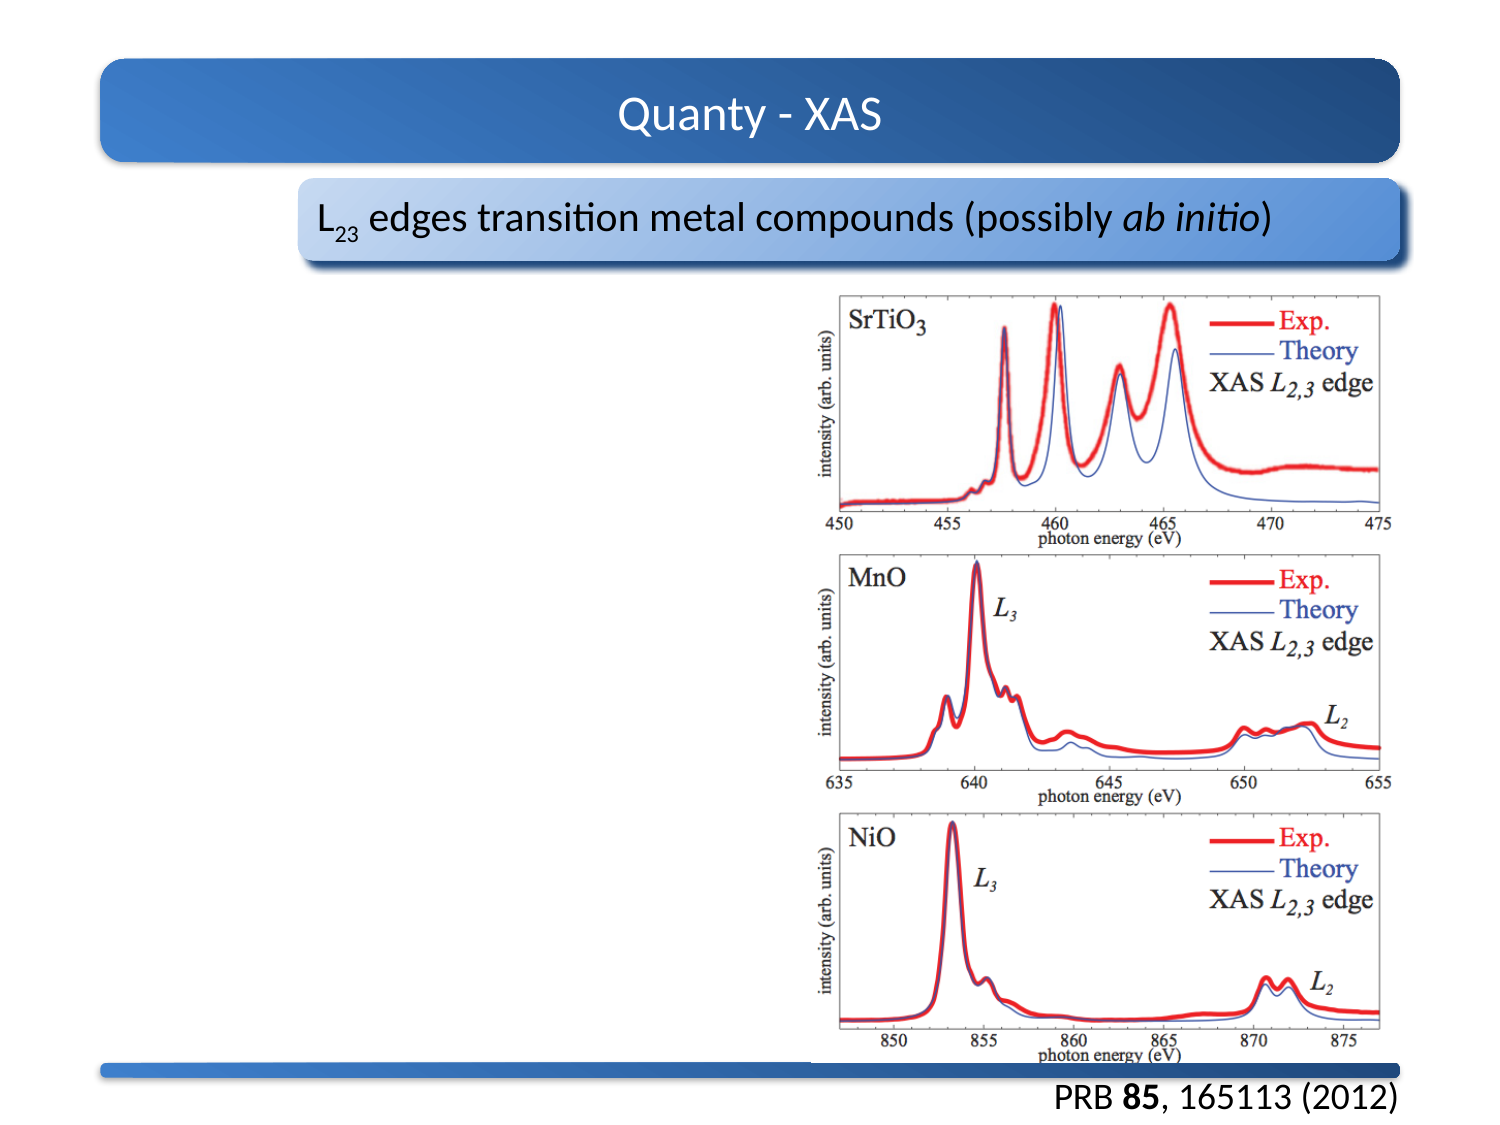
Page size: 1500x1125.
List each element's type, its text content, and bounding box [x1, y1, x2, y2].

text_box L23 edges transition metal compounds (possibly ab initio) [297, 177, 1401, 262]
picture [811, 284, 1400, 1064]
text_box Quanty - XAS [99, 58, 1401, 164]
text_box PRB 85, 165113 (2012) [1039, 1064, 1423, 1125]
text_box [99, 1062, 1039, 1079]
